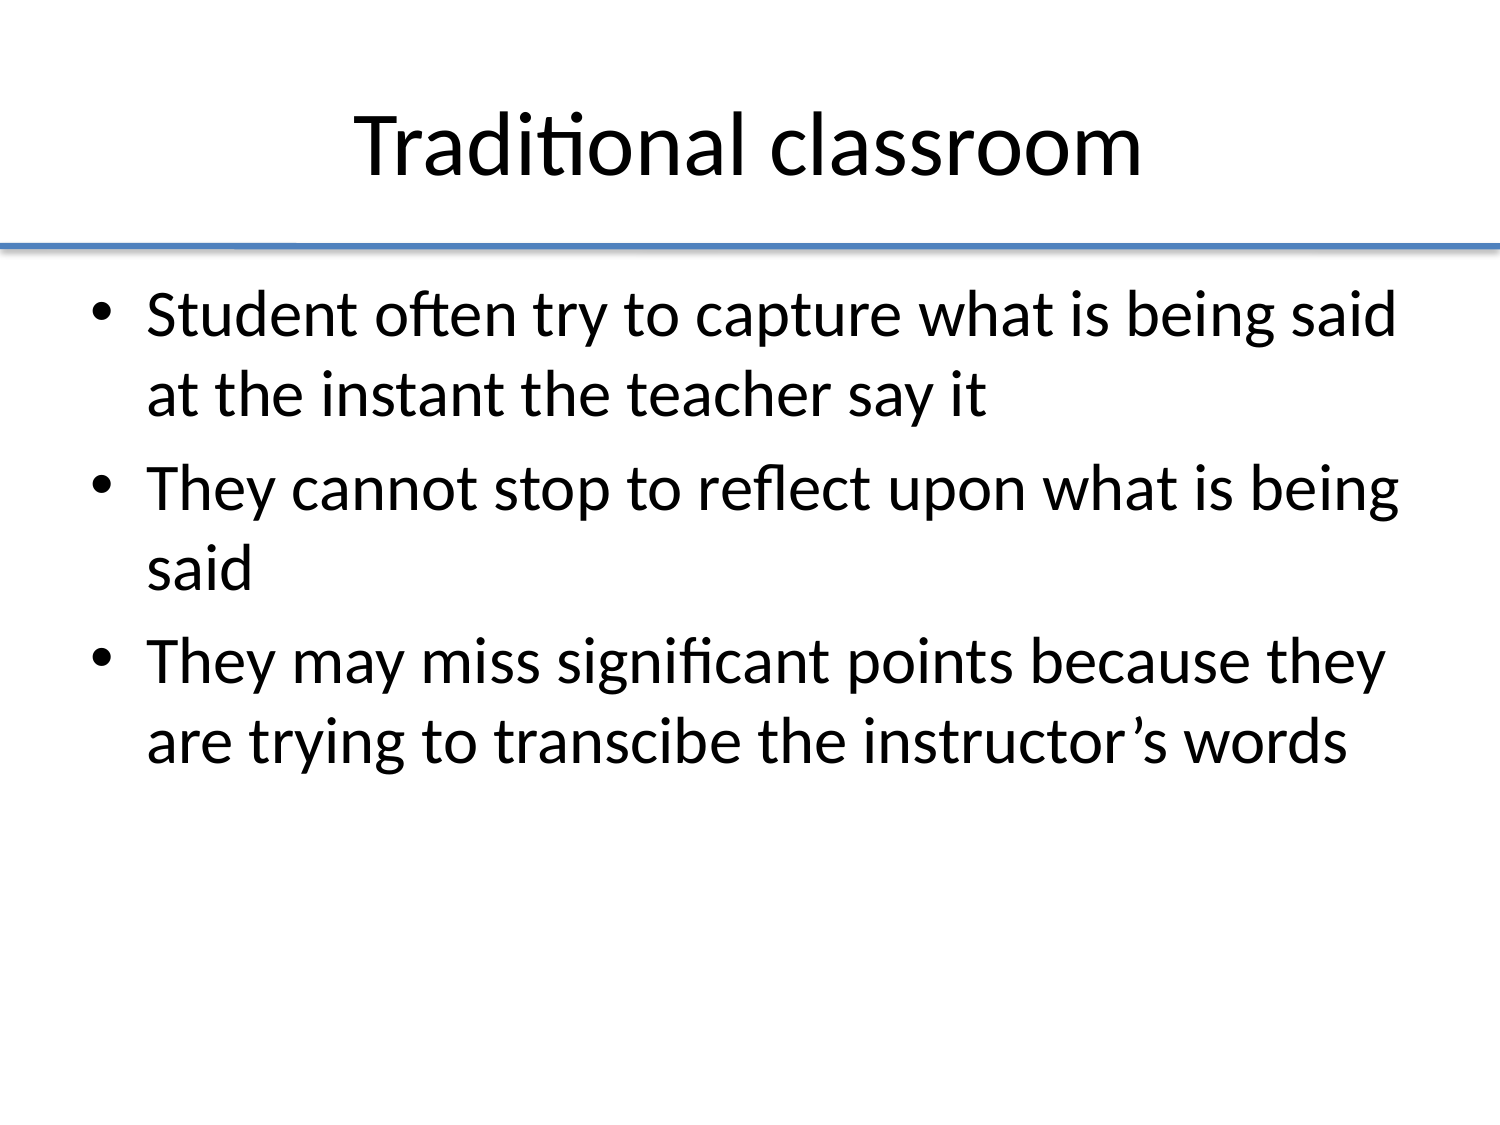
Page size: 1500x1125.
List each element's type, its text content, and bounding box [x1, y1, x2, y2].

list Student often try to capture what is being said at the instant the teacher say it They cannot stop to reflect upon what is being said They may miss significant points because they are trying to transcibe the instructor’s words [75, 262, 1425, 1005]
title Traditional classroom [75, 45, 1425, 233]
